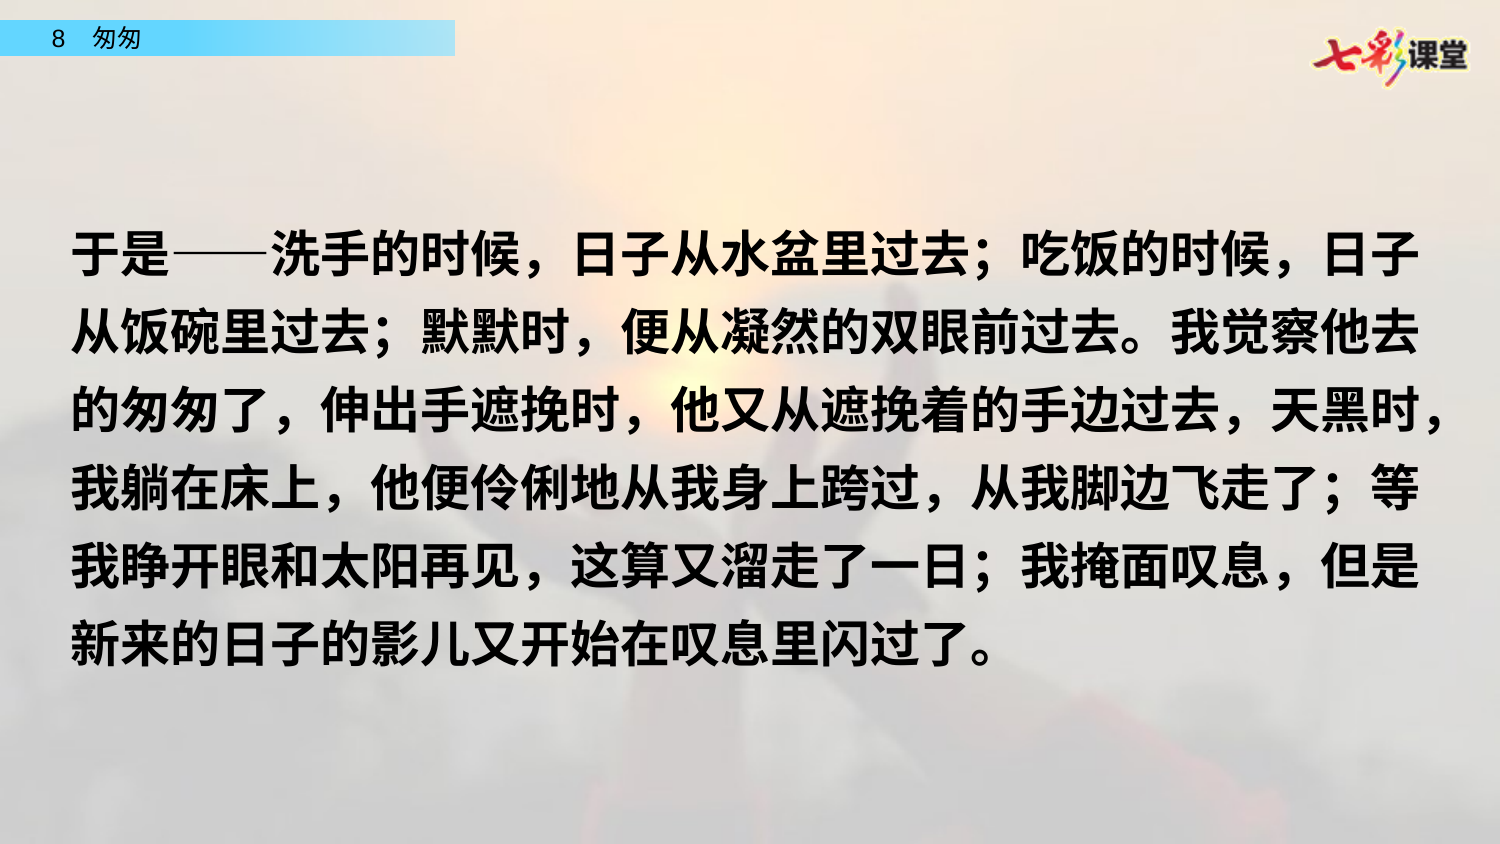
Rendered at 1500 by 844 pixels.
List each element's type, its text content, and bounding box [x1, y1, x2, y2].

picture [0, 0, 1500, 844]
text_box 于是——洗手的时候，日子从水盆里过去；吃饭的时候，日子从饭碗里过去；默默时，便从凝然的双眼前过去。我觉察他去的匆匆了，伸出手遮挽时，他又从遮挽着的手边过去，天黑时，我躺在床上，他便伶俐地从我身上跨过，从我脚边飞走了；等我睁开眼和太阳再见，这算又溜走了一日；我掩面叹息，但是新来的日子的影儿又开始在叹息里闪过了。 [55, 197, 1444, 784]
